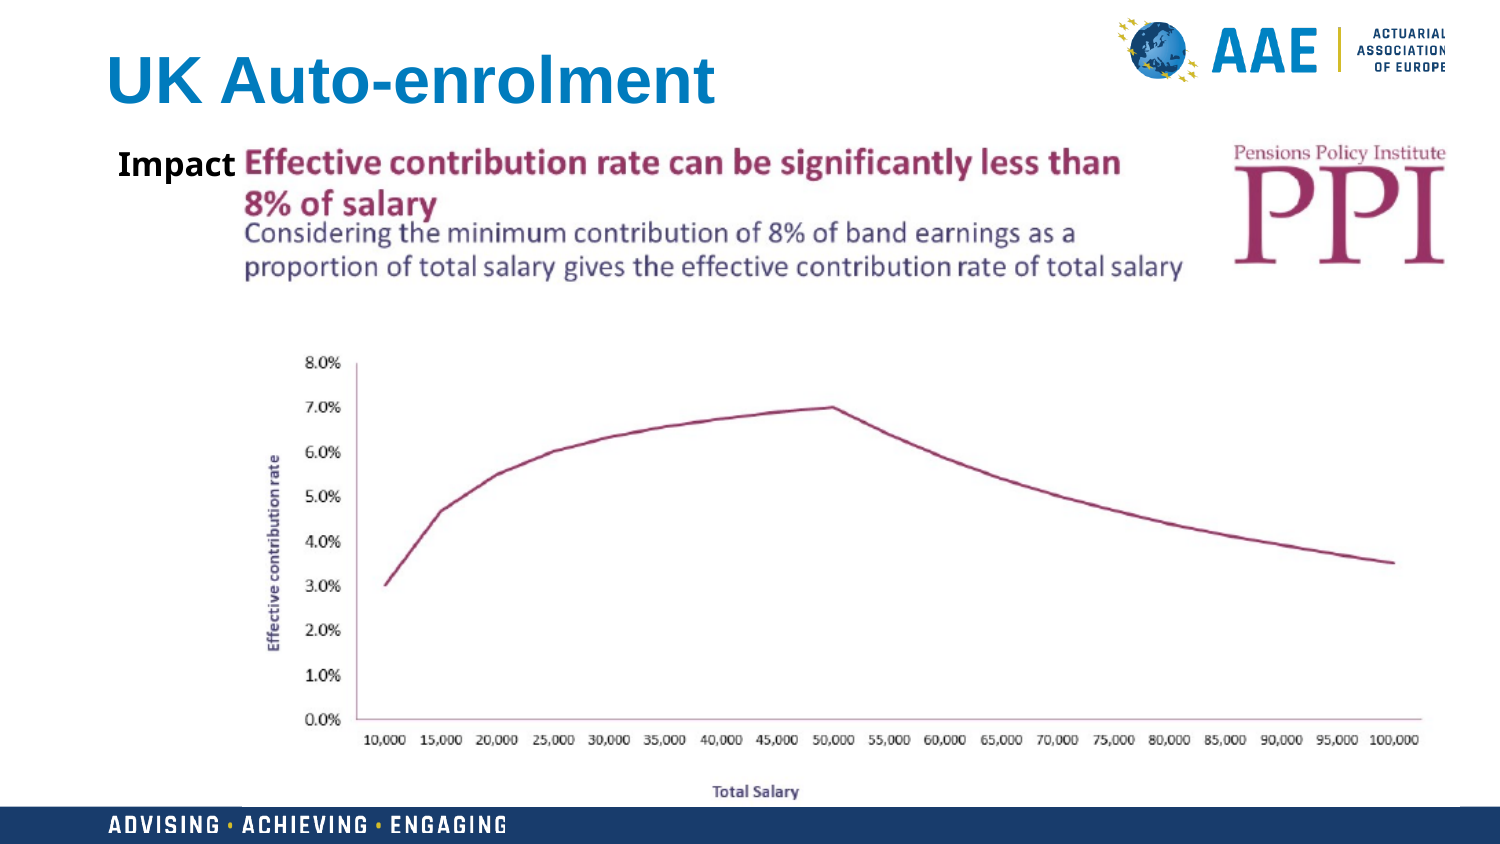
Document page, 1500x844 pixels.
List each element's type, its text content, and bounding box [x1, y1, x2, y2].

picture [242, 137, 1460, 808]
text_box Impact [106, 137, 241, 189]
text_box UK Auto-enrolment [106, 36, 1392, 117]
